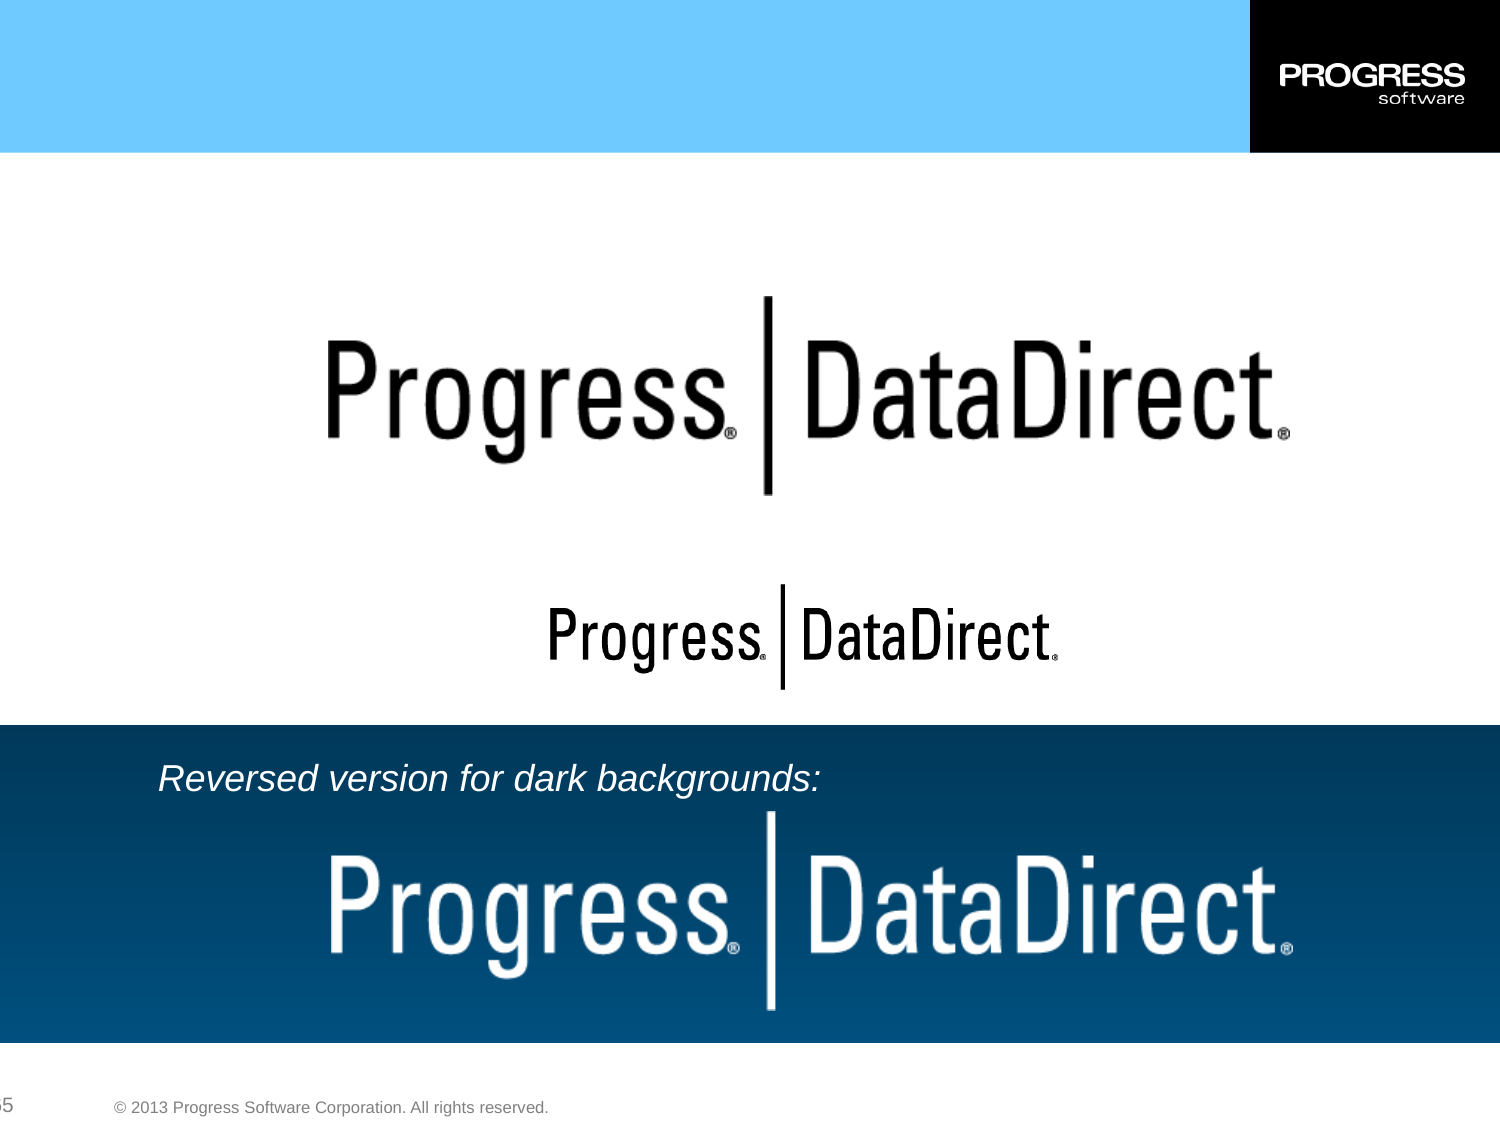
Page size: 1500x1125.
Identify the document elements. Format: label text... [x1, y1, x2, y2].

text_box Reversed version for dark backgrounds: [63, 746, 916, 806]
picture [1280, 63, 1465, 104]
text_box [0, 725, 1500, 1043]
picture [327, 296, 1290, 497]
picture [550, 584, 1058, 690]
picture [331, 811, 1294, 1012]
